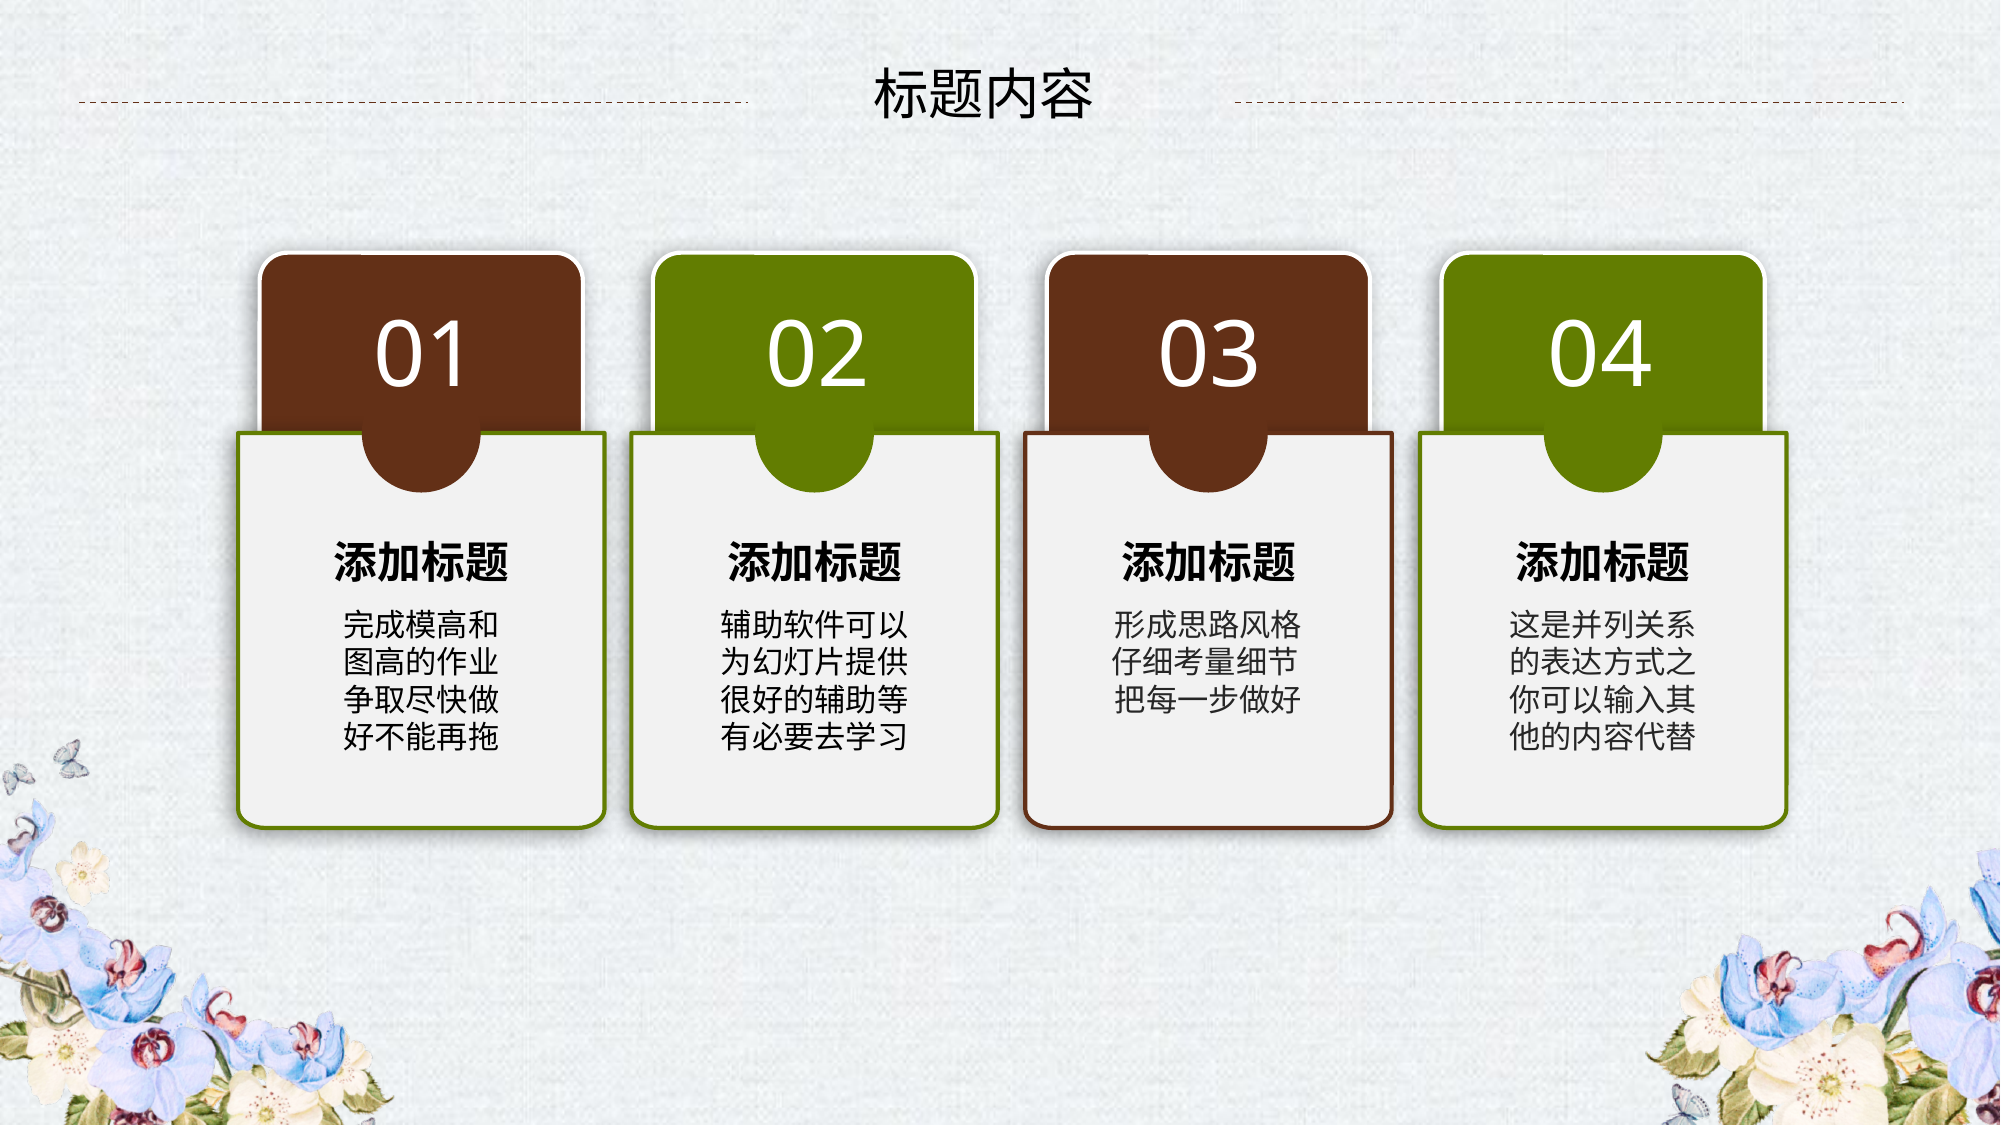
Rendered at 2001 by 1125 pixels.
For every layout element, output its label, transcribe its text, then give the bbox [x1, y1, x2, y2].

picture [0, 0, 2001, 1125]
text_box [238, 252, 605, 828]
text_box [631, 252, 998, 828]
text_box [1419, 252, 1787, 828]
text_box 标题内容 [811, 51, 1158, 133]
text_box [1025, 252, 1392, 828]
